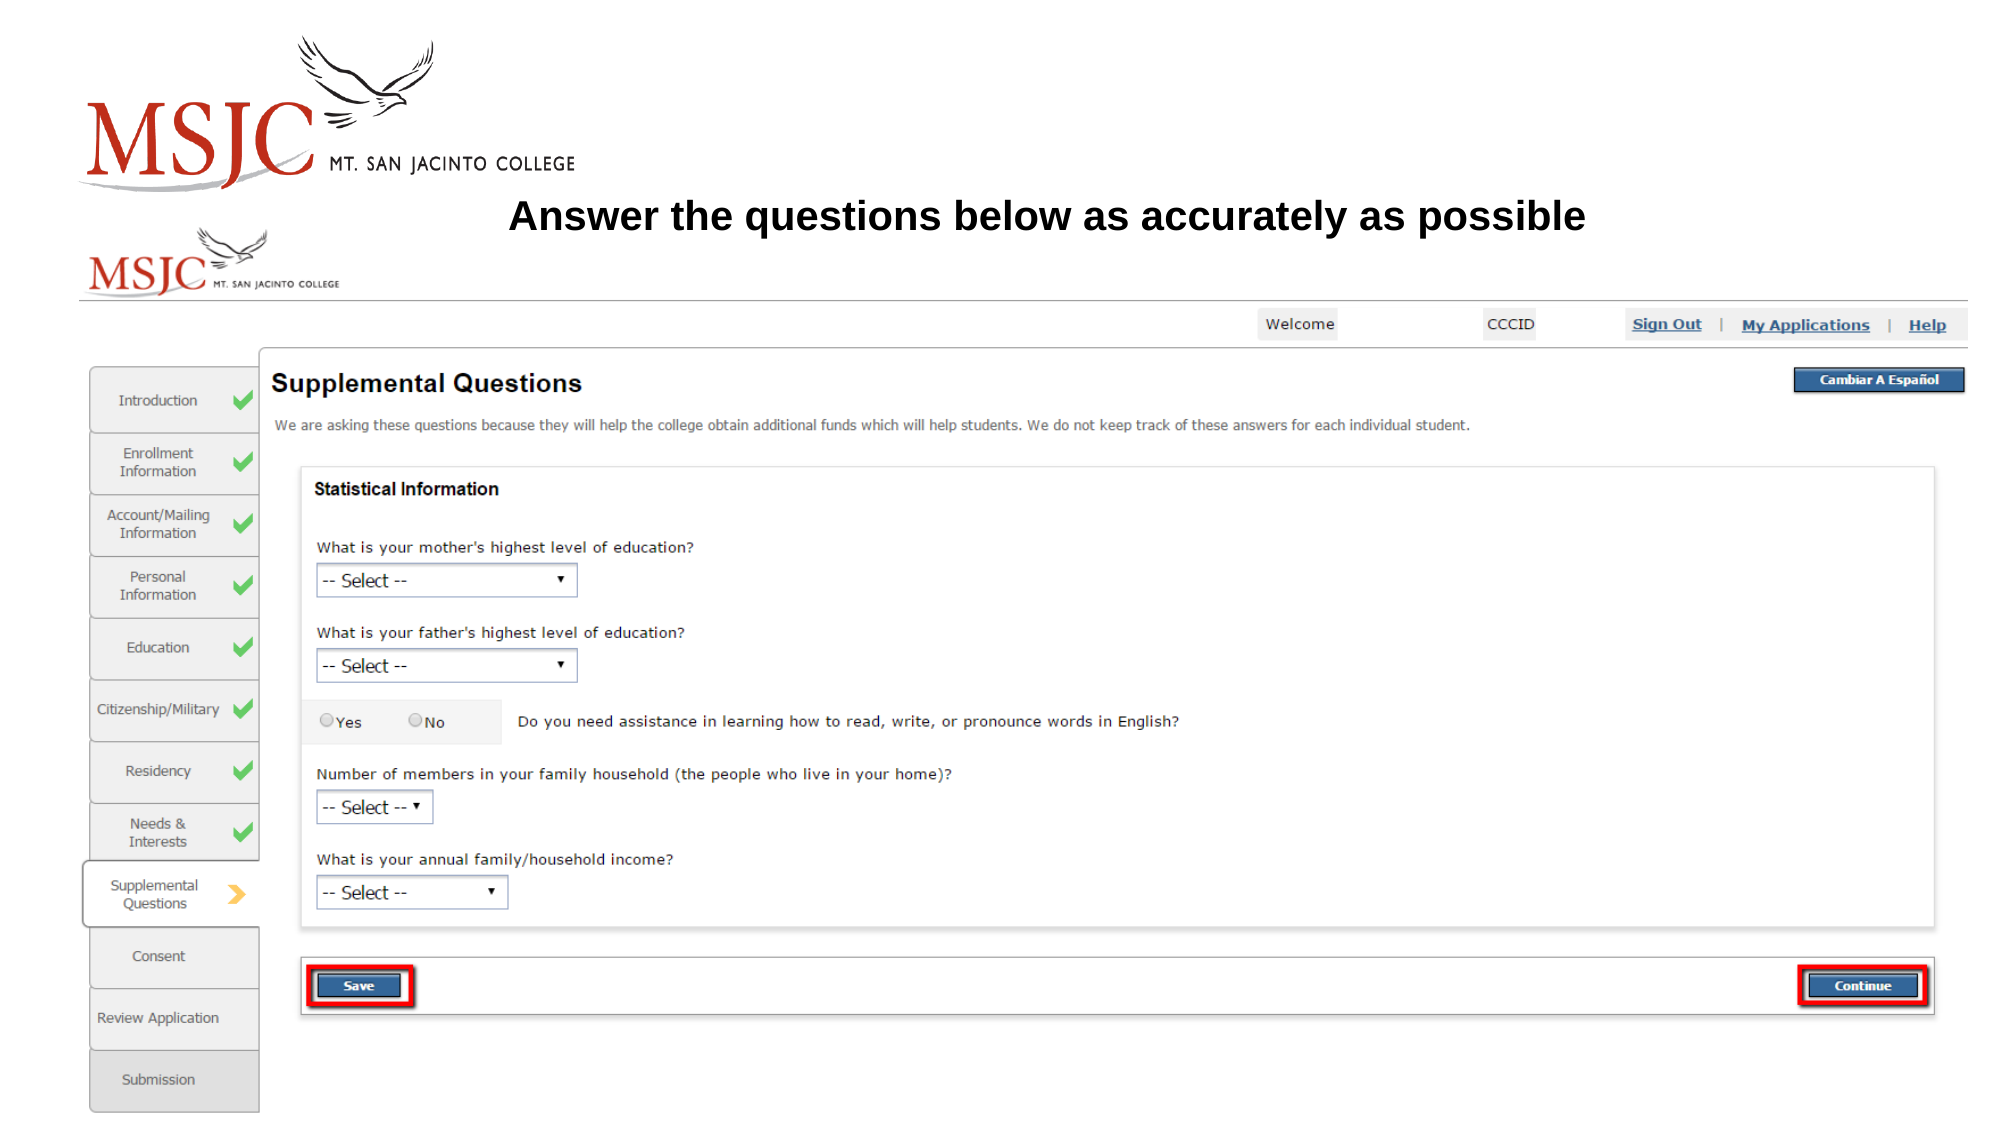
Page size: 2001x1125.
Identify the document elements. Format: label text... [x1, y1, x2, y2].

title Answer the questions below as accurately as possible [184, 182, 1910, 226]
picture [77, 35, 576, 192]
picture [79, 226, 1968, 1115]
